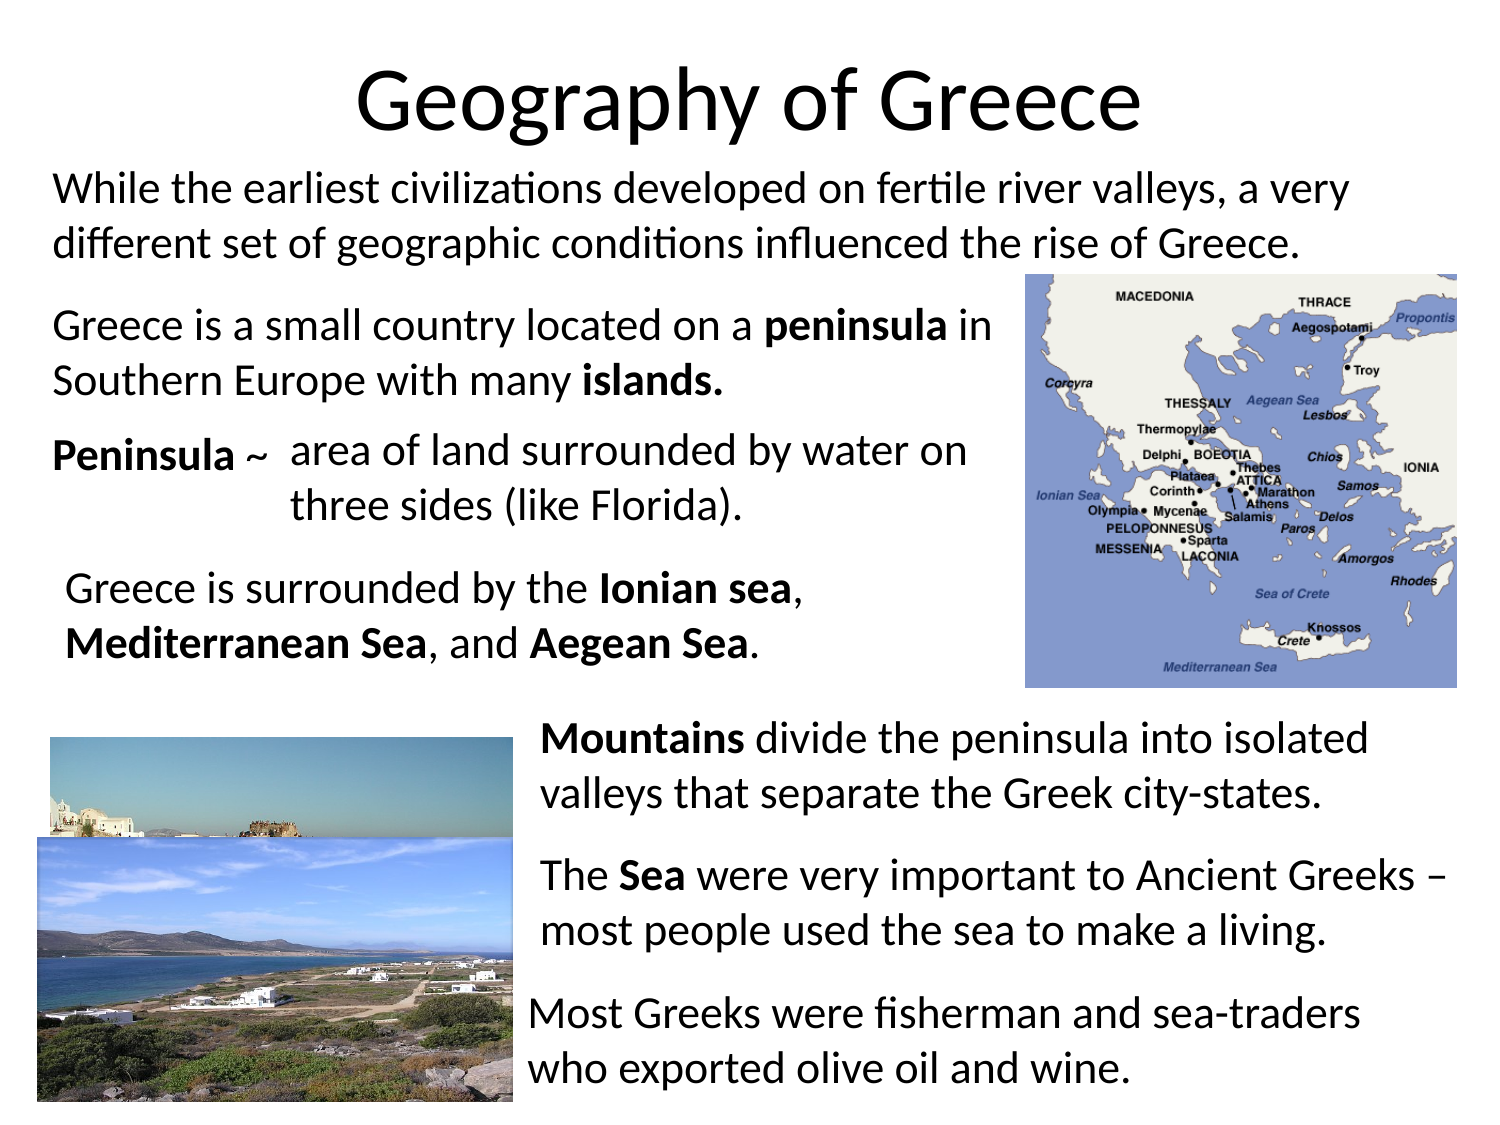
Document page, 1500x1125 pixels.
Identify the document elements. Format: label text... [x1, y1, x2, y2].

text_box Greece is a small country located on a peninsula in Southern Europe with many islands. Peninsula ~ [37, 287, 1013, 488]
text_box area of land surrounded by water on three sides (like Florida). [274, 412, 1013, 538]
title Geography of Greece [75, 0, 1425, 149]
text_box Greece is surrounded by the Ionian sea, Mediterranean Sea, and Aegean Sea. [49, 549, 1013, 675]
text_box Mountains divide the peninsula into isolated valleys that separate the Greek city-states. [525, 699, 1475, 825]
text_box The Sea were very important to Ancient Greeks – most people used the sea to make a living. [524, 837, 1500, 963]
text_box While the earliest civilizations developed on fertile river valleys, a very different set of geographic conditions influenced the rise of Greece. [37, 149, 1438, 275]
picture [1024, 274, 1457, 688]
text_box Most Greeks were fisherman and sea-traders who exported olive oil and wine. [516, 974, 1450, 1100]
picture [37, 737, 513, 1102]
